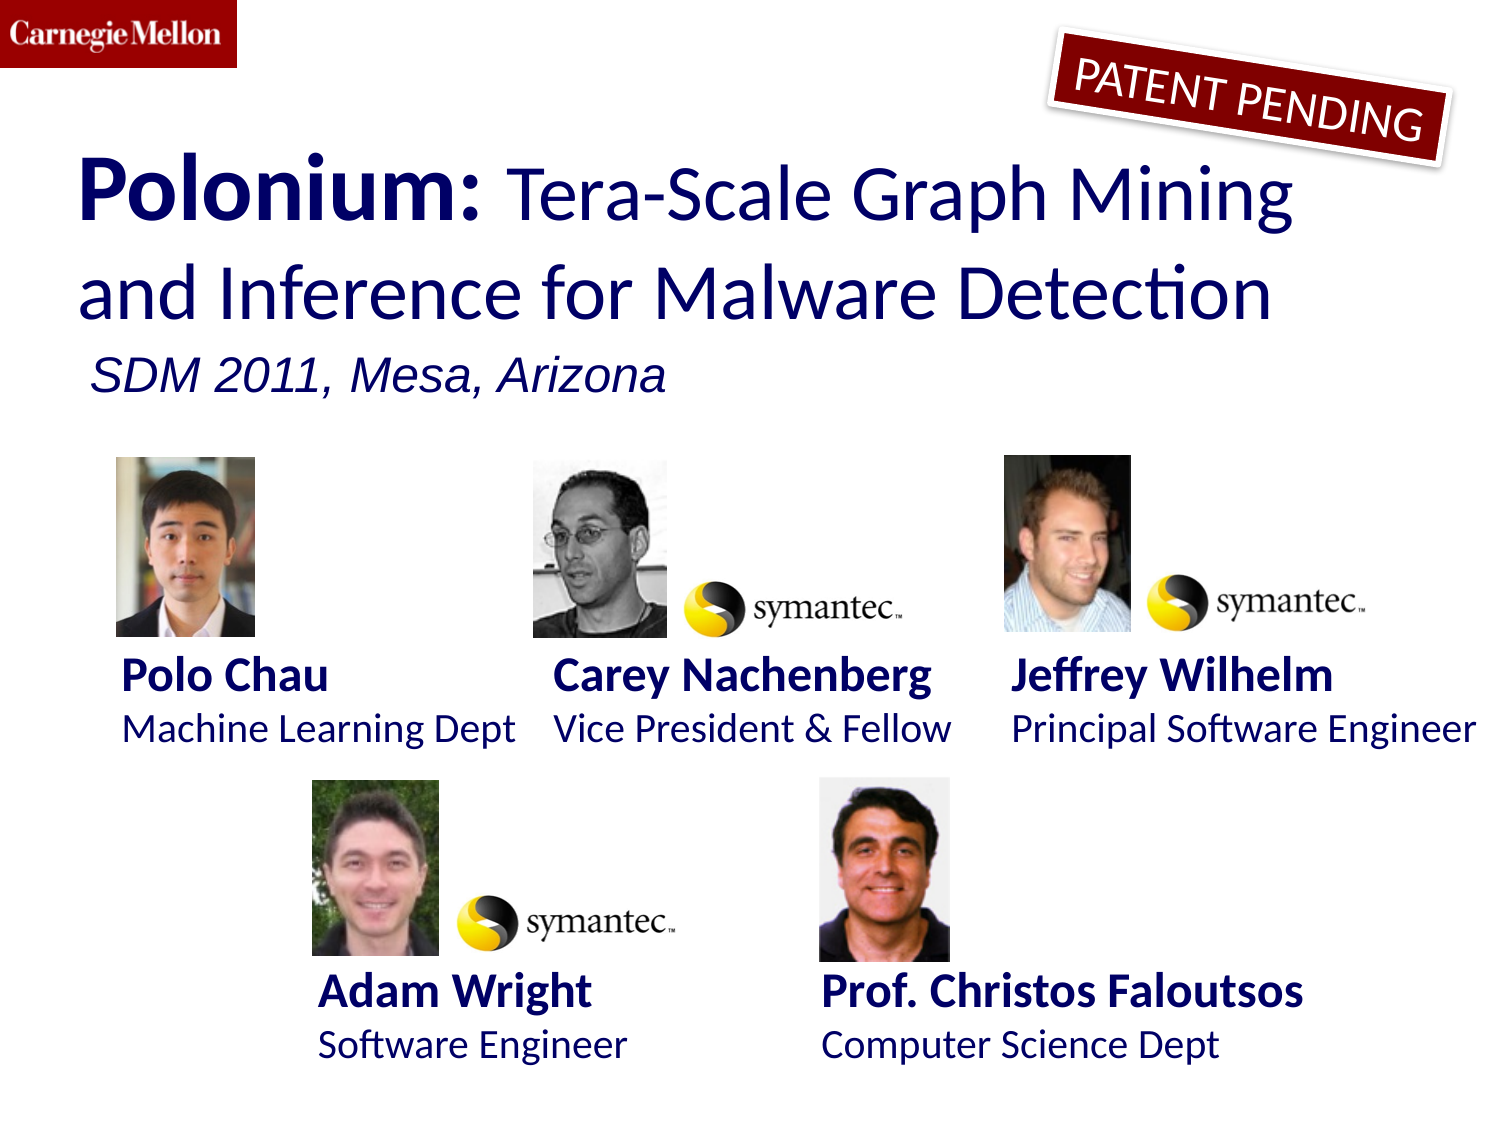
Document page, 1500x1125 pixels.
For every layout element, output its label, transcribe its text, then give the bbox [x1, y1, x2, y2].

picture [312, 780, 439, 956]
text_box Polo Chau Machine Learning Dept [106, 633, 532, 759]
picture [1142, 565, 1370, 639]
text_box Carey Nachenberg Vice President & Fellow [538, 633, 968, 759]
picture [452, 886, 681, 960]
picture [818, 776, 950, 962]
picture [116, 457, 255, 637]
text_box PATENT PENDING [1047, 26, 1453, 168]
title Polonium: Tera-Scale Graph Mining and Inference for Malware Detection [62, 116, 1438, 344]
picture [0, 0, 237, 68]
text_box SDM 2011, Mesa, Arizona [74, 335, 683, 411]
picture [678, 571, 907, 645]
picture [533, 459, 667, 638]
text_box Prof. Christos Faloutsos Computer Science Dept [806, 949, 1319, 1075]
text_box Adam Wright Software Engineer [303, 949, 644, 1075]
picture [1004, 455, 1131, 632]
text_box Jeffrey Wilhelm Principal Software Engineer [996, 633, 1493, 759]
